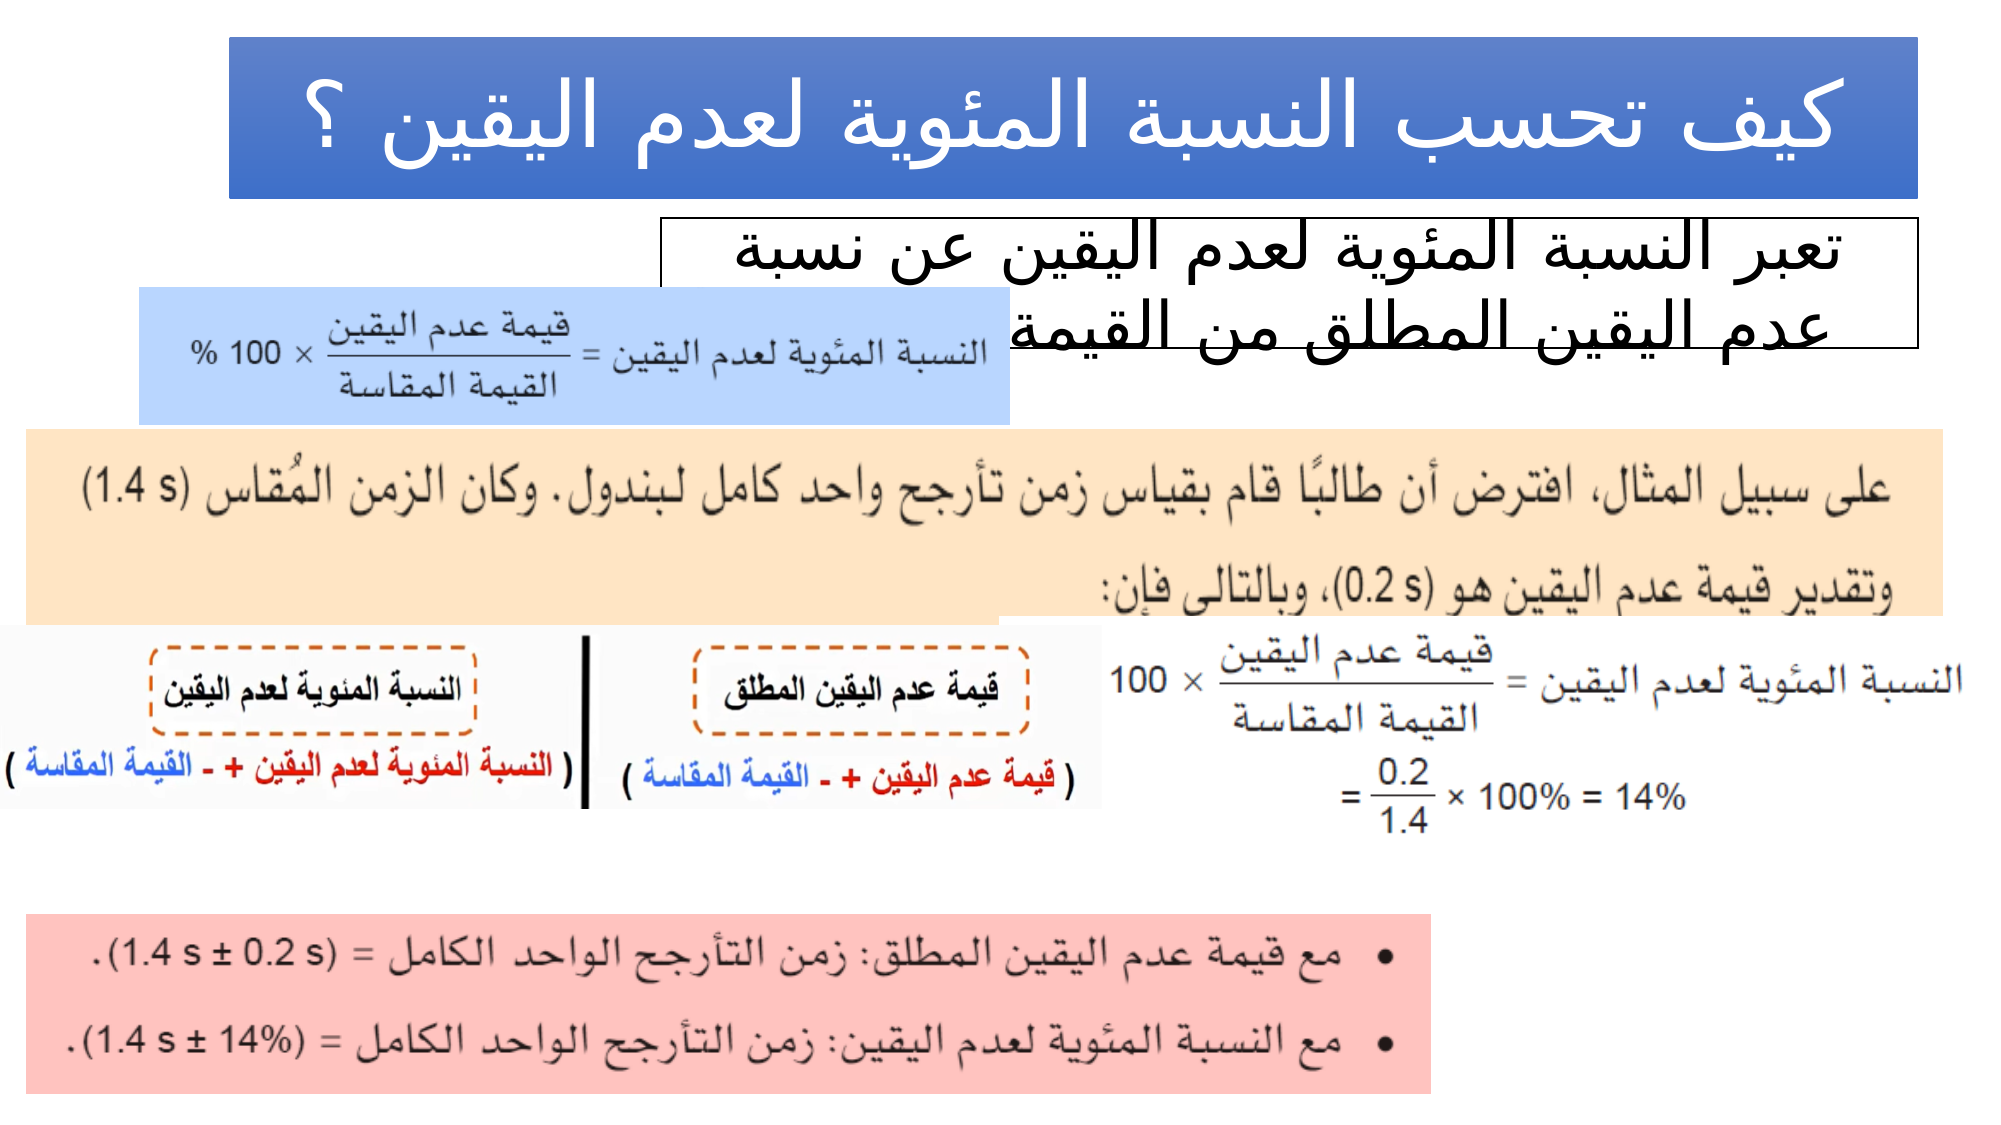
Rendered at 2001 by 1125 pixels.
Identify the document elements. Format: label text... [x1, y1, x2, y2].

picture [139, 287, 1010, 425]
title كيف تحسب النسبة المئوية لعدم اليقين ؟ [229, 37, 1918, 199]
picture [0, 429, 2000, 845]
picture [26, 914, 1431, 1094]
text_box تعبر النسبة المئوية لعدم اليقين عن نسبة عدم اليقين المطلق من القيمة المقاسة [660, 217, 1919, 349]
